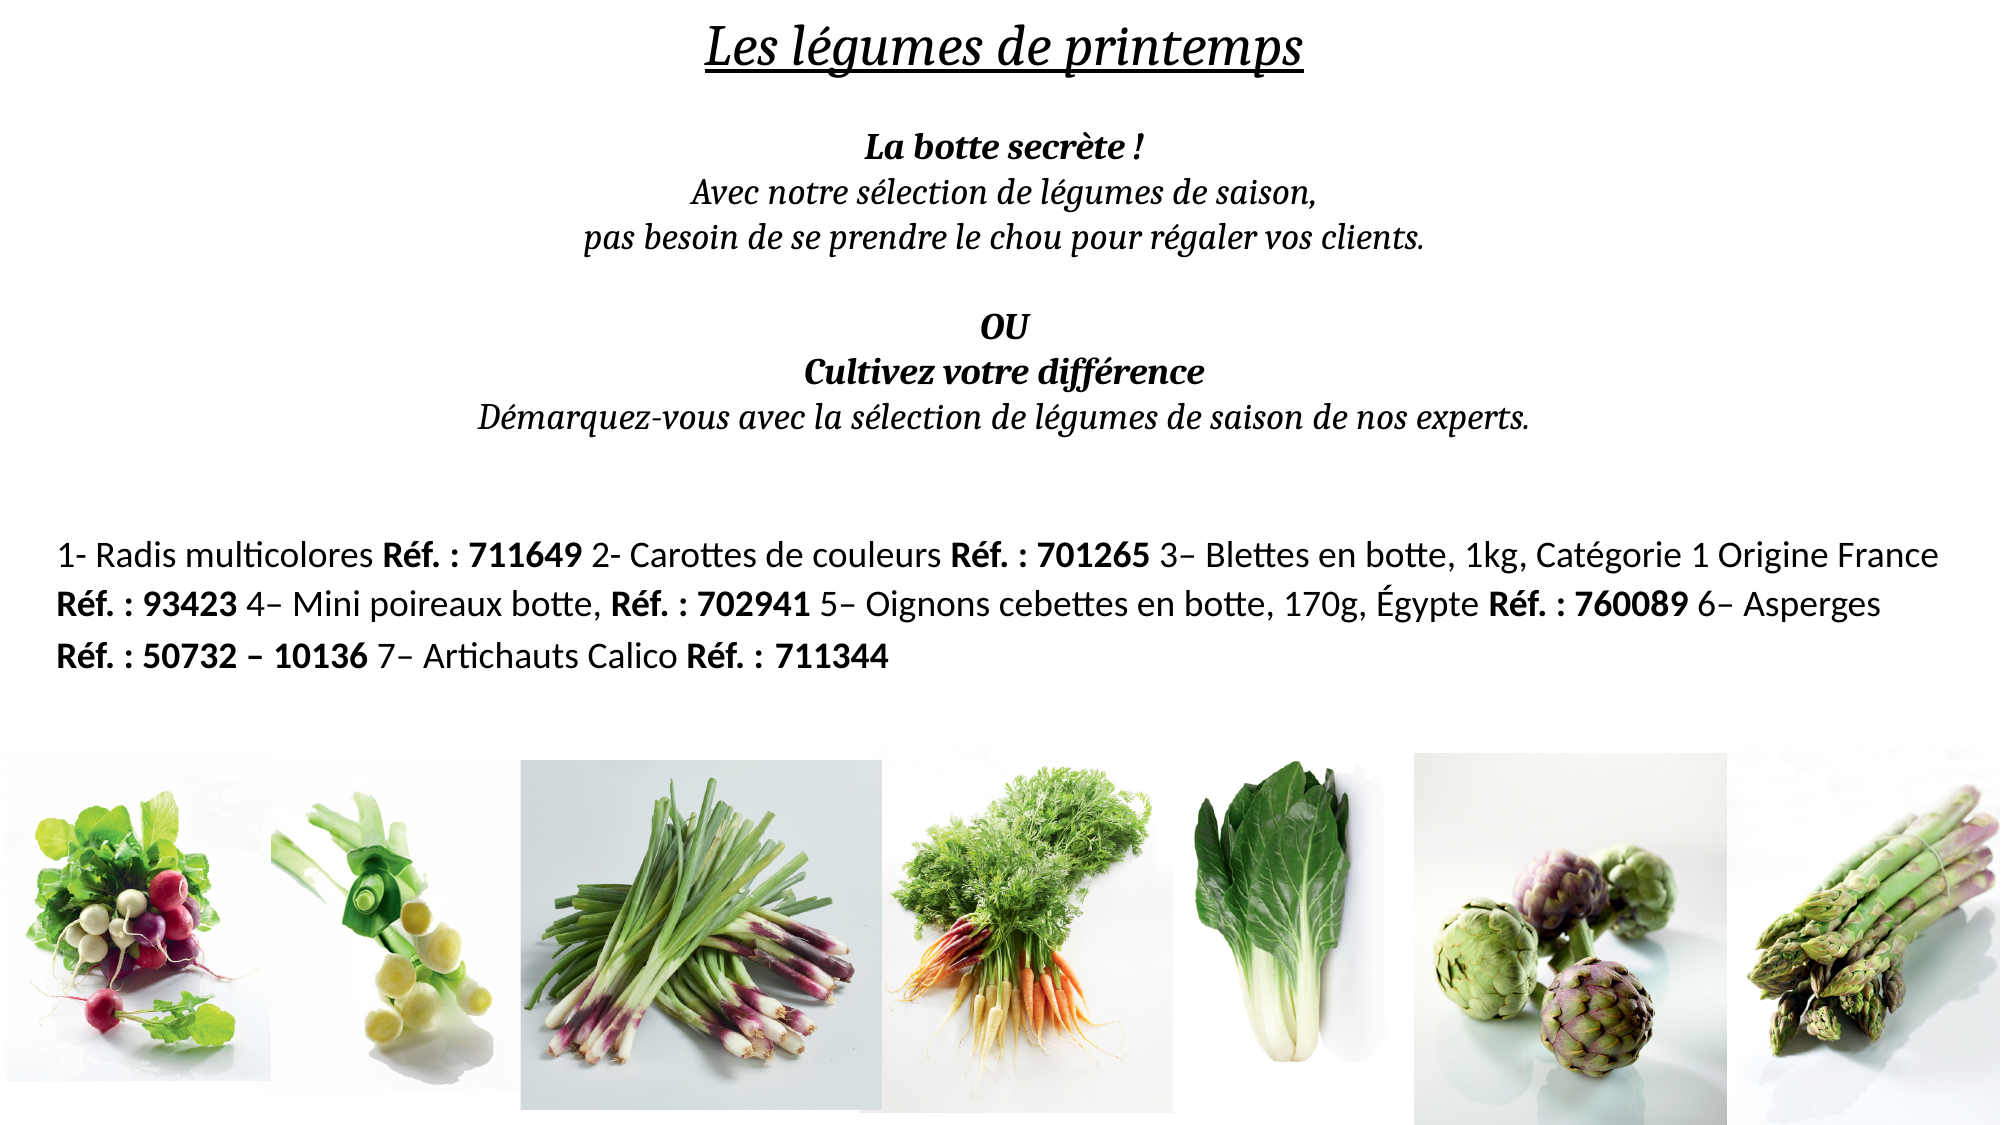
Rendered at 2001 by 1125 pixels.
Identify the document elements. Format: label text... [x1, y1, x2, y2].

picture [5, 737, 2000, 1125]
text_box Les légumes de printemps La botte secrète ! Avec notre sélection de légumes de saison, pas besoin de se prendre le chou pour régaler vos clients. OU Cultivez votre différence Démarquez-vous avec la sélection de légumes de saison de nos experts. 1- Radis multicolores Réf. : 711649 2- Carottes de couleurs Réf. : 701265 3– Blettes en botte, 1kg, Catégorie 1 Origine France Réf. : 93423 4– Mini poireaux botte, Réf. : 702941 5– Oignons cebettes en botte, 170g, Égypte Réf. : 760089 6– Asperges Réf. : 50732 – 10136 7– Artichauts Calico Réf. : 711344 [41, 0, 1968, 750]
